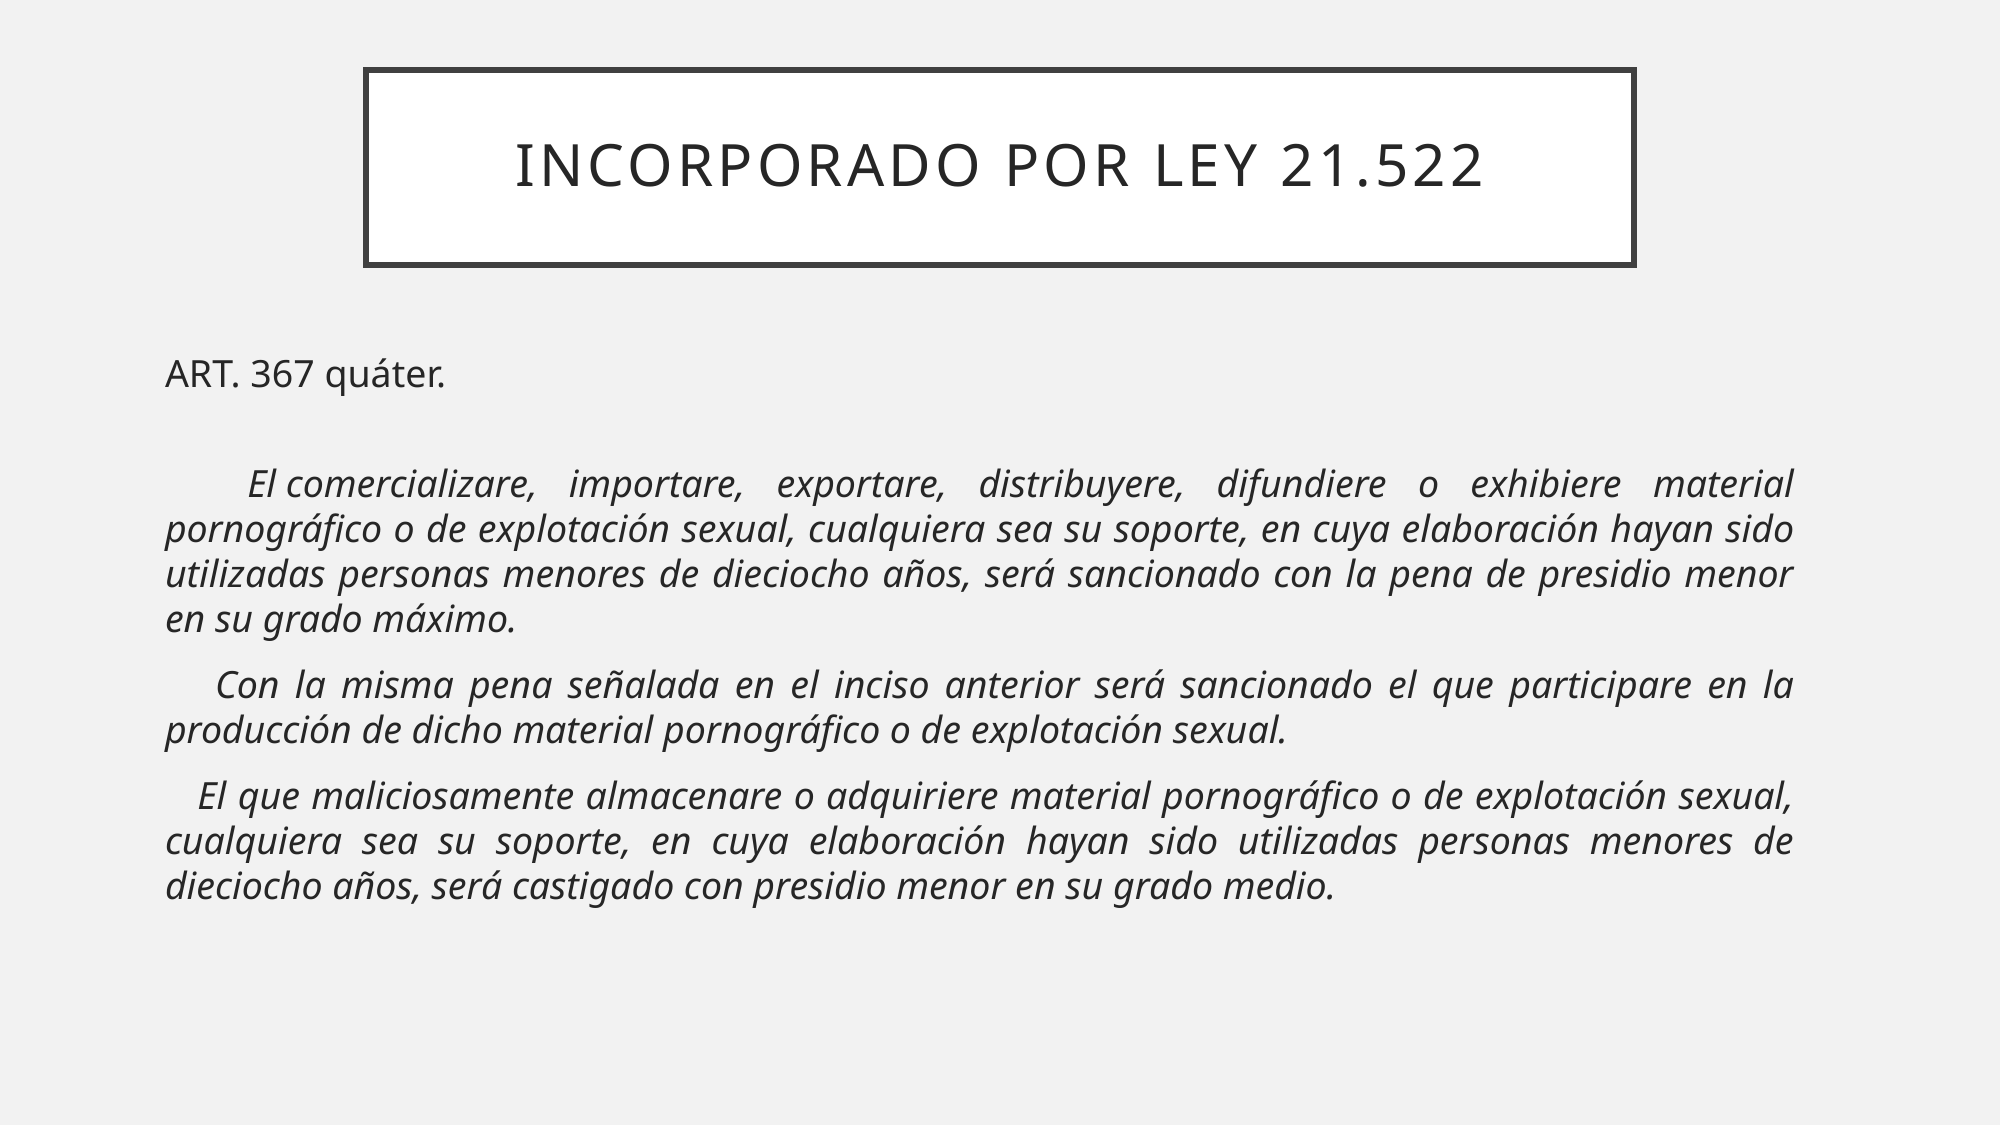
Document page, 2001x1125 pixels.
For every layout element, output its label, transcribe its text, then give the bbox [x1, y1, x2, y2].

list ART. 367 quáter. El comercializare, importare, exportare, distribuyere, difundiere o exhibiere material pornográfico o de explotación sexual, cualquiera sea su soporte, en cuya elaboración hayan sido utilizadas personas menores de dieciocho años, será sancionado con la pena de presidio menor en su grado máximo. Con la misma pena señalada en el inciso anterior será sancionado el que participare en la producción de dicho material pornográfico o de explotación sexual. El que maliciosamente almacenare o adquiriere material pornográfico o de explotación sexual, cualquiera sea su soporte, en cuya elaboración hayan sido utilizadas personas menores de dieciocho años, será castigado con presidio menor en su grado medio. [150, 342, 1811, 1069]
title Incorporado por ley 21.522 [363, 67, 1637, 268]
